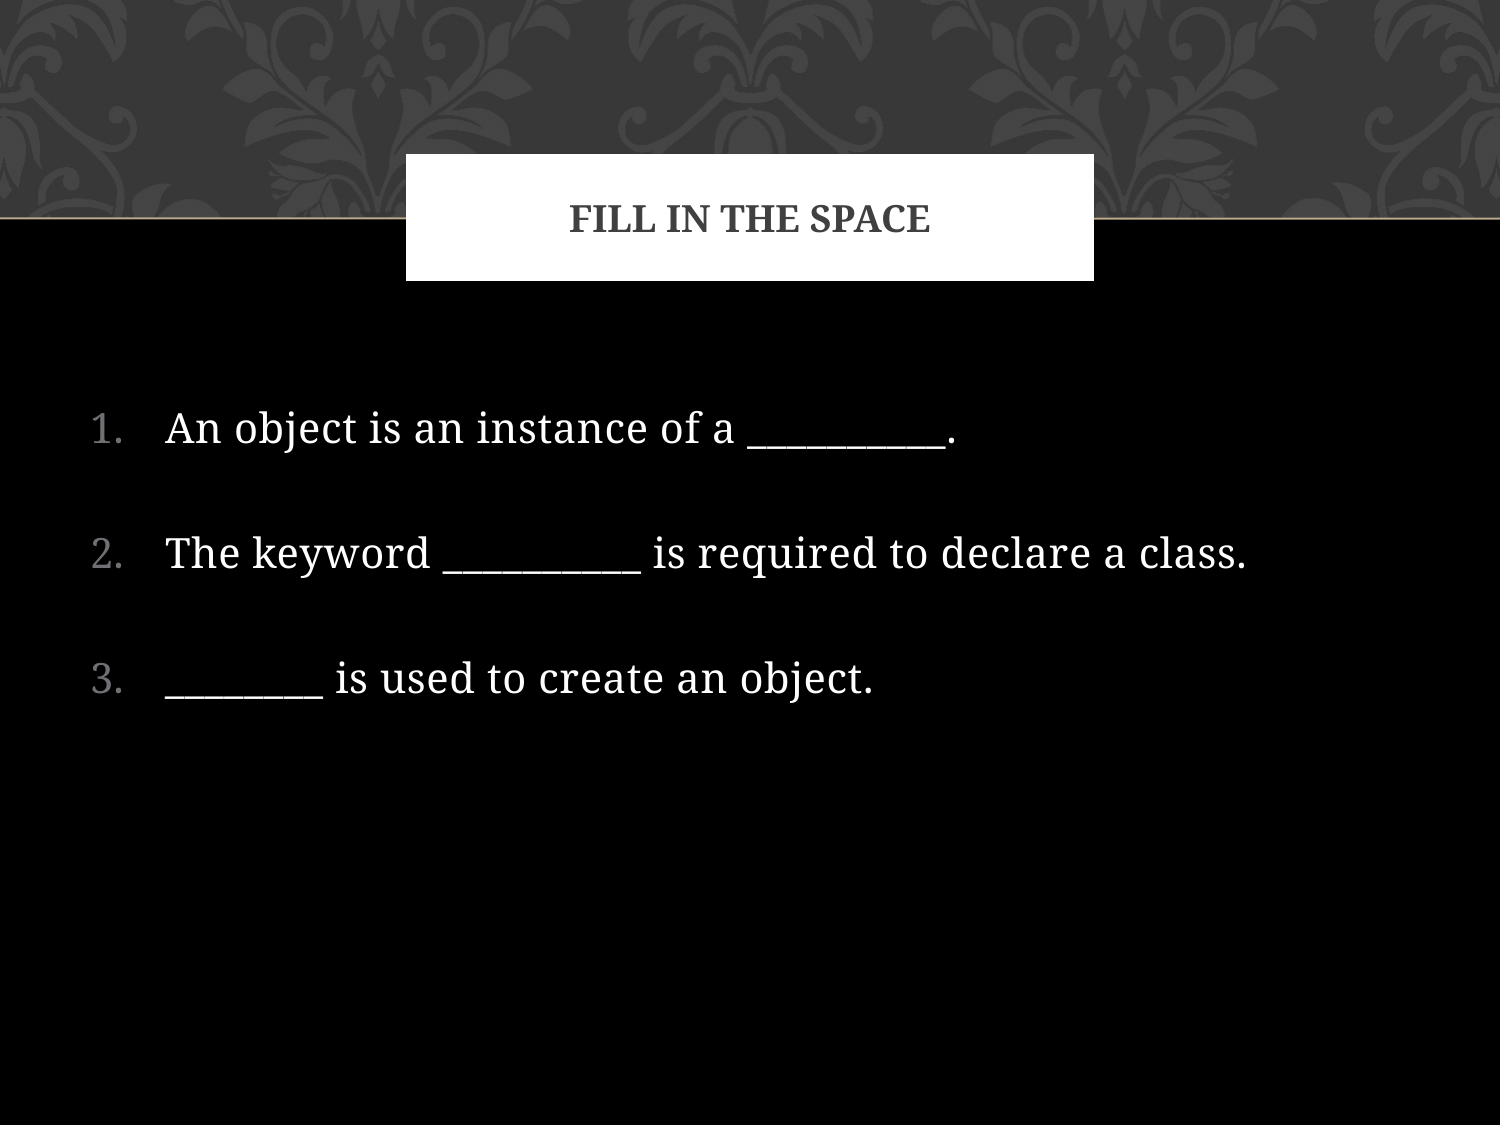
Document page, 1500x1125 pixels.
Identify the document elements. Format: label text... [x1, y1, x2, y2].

title Fill in the space [406, 154, 1094, 281]
list An object is an instance of a __________. The keyword __________ is required to declare a class. ________ is used to create an object. [75, 331, 1425, 1000]
